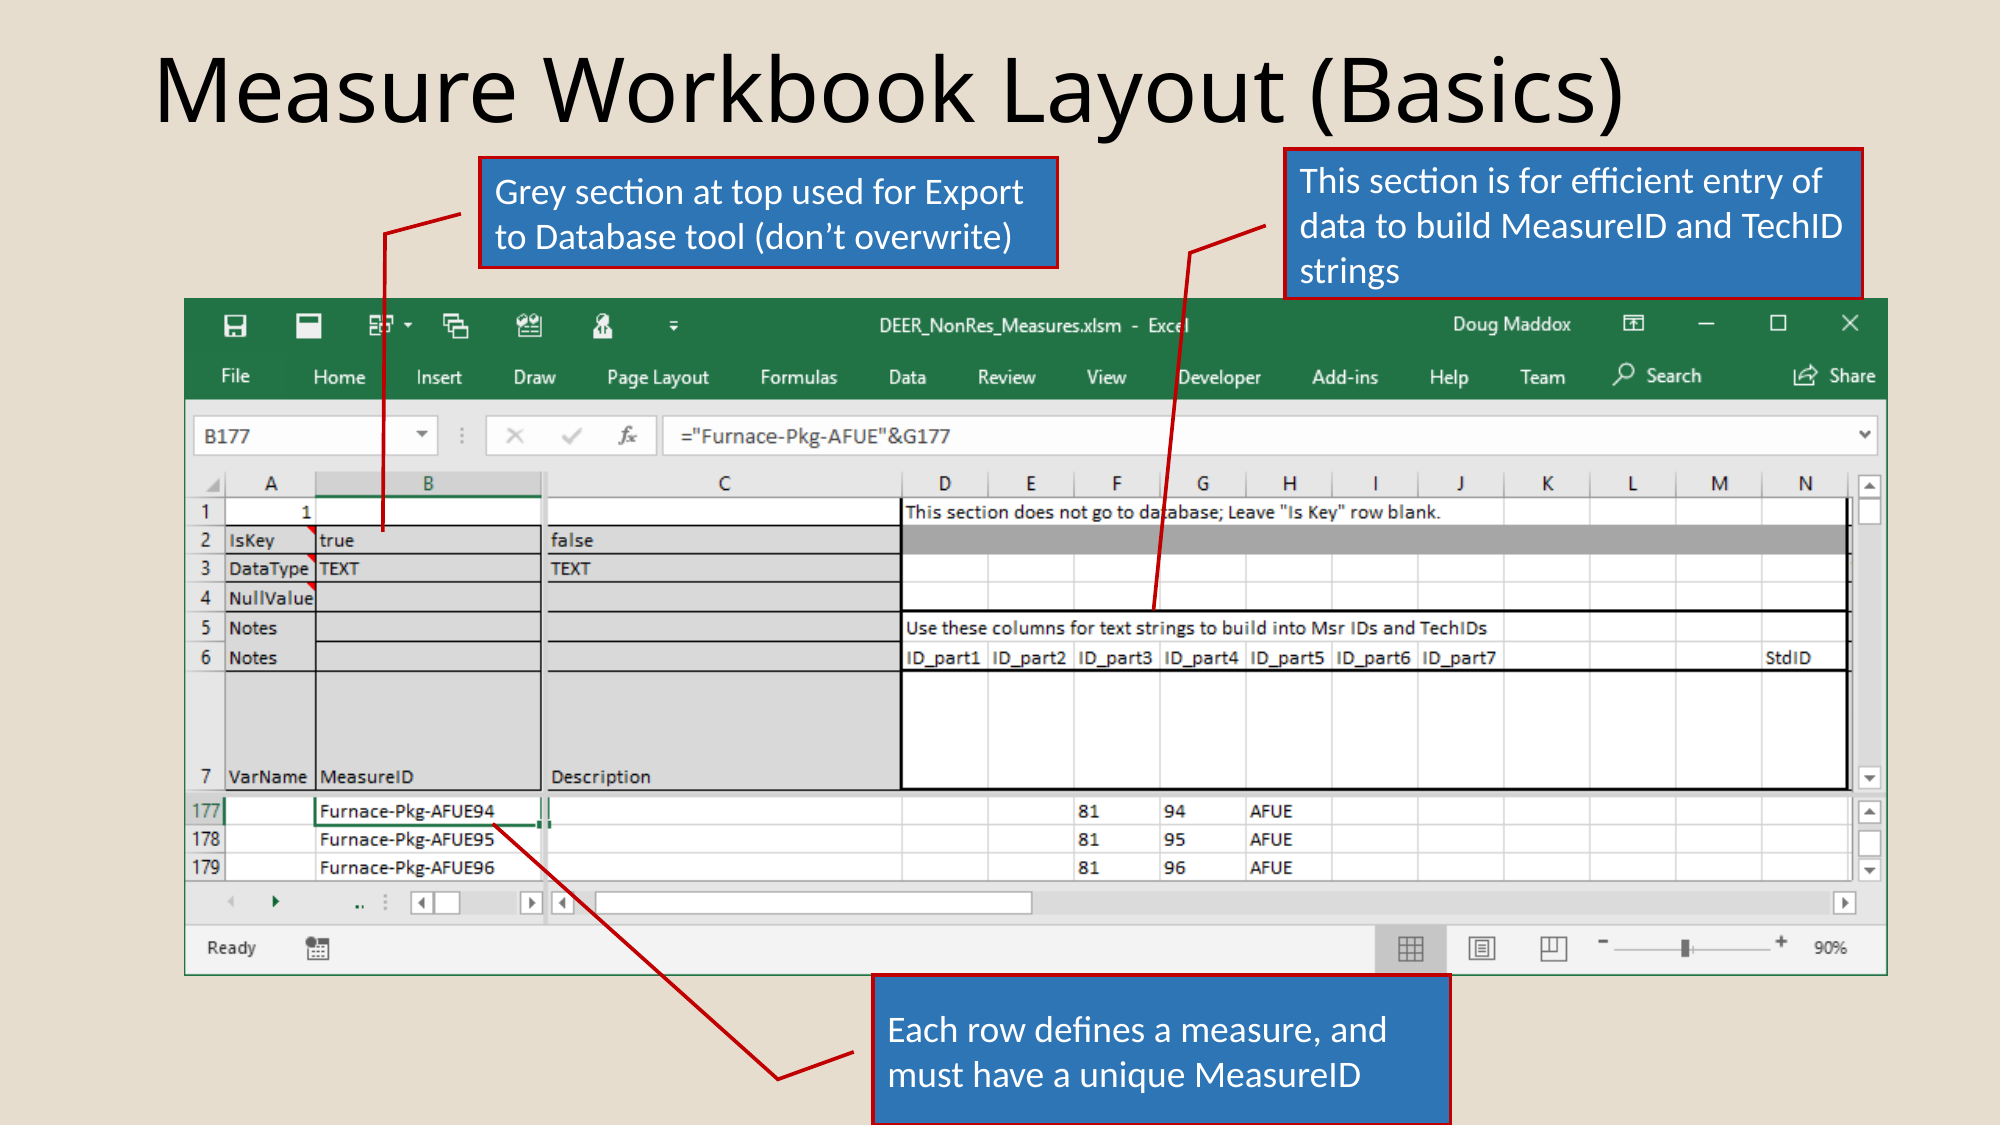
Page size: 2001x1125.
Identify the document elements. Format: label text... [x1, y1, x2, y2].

text_box This section is for efficient entry of data to build MeasureID and TechID strings [1184, 224, 1267, 298]
title Measure Workbook Layout (Basics) [137, 37, 1863, 150]
text_box Each row defines a measure, and must have a unique MeasureID [661, 976, 855, 1081]
text_box Grey section at top used for Export to Database tool (don’t overwrite) [479, 156, 1059, 268]
text_box This section is for efficient entry of data to build MeasureID and TechID strings [1284, 148, 1863, 298]
text_box Each row defines a measure, and must have a unique MeasureID [872, 976, 1451, 1125]
picture [184, 298, 1888, 976]
text_box Grey section at top used for Export to Database tool (don’t overwrite) [383, 212, 462, 298]
